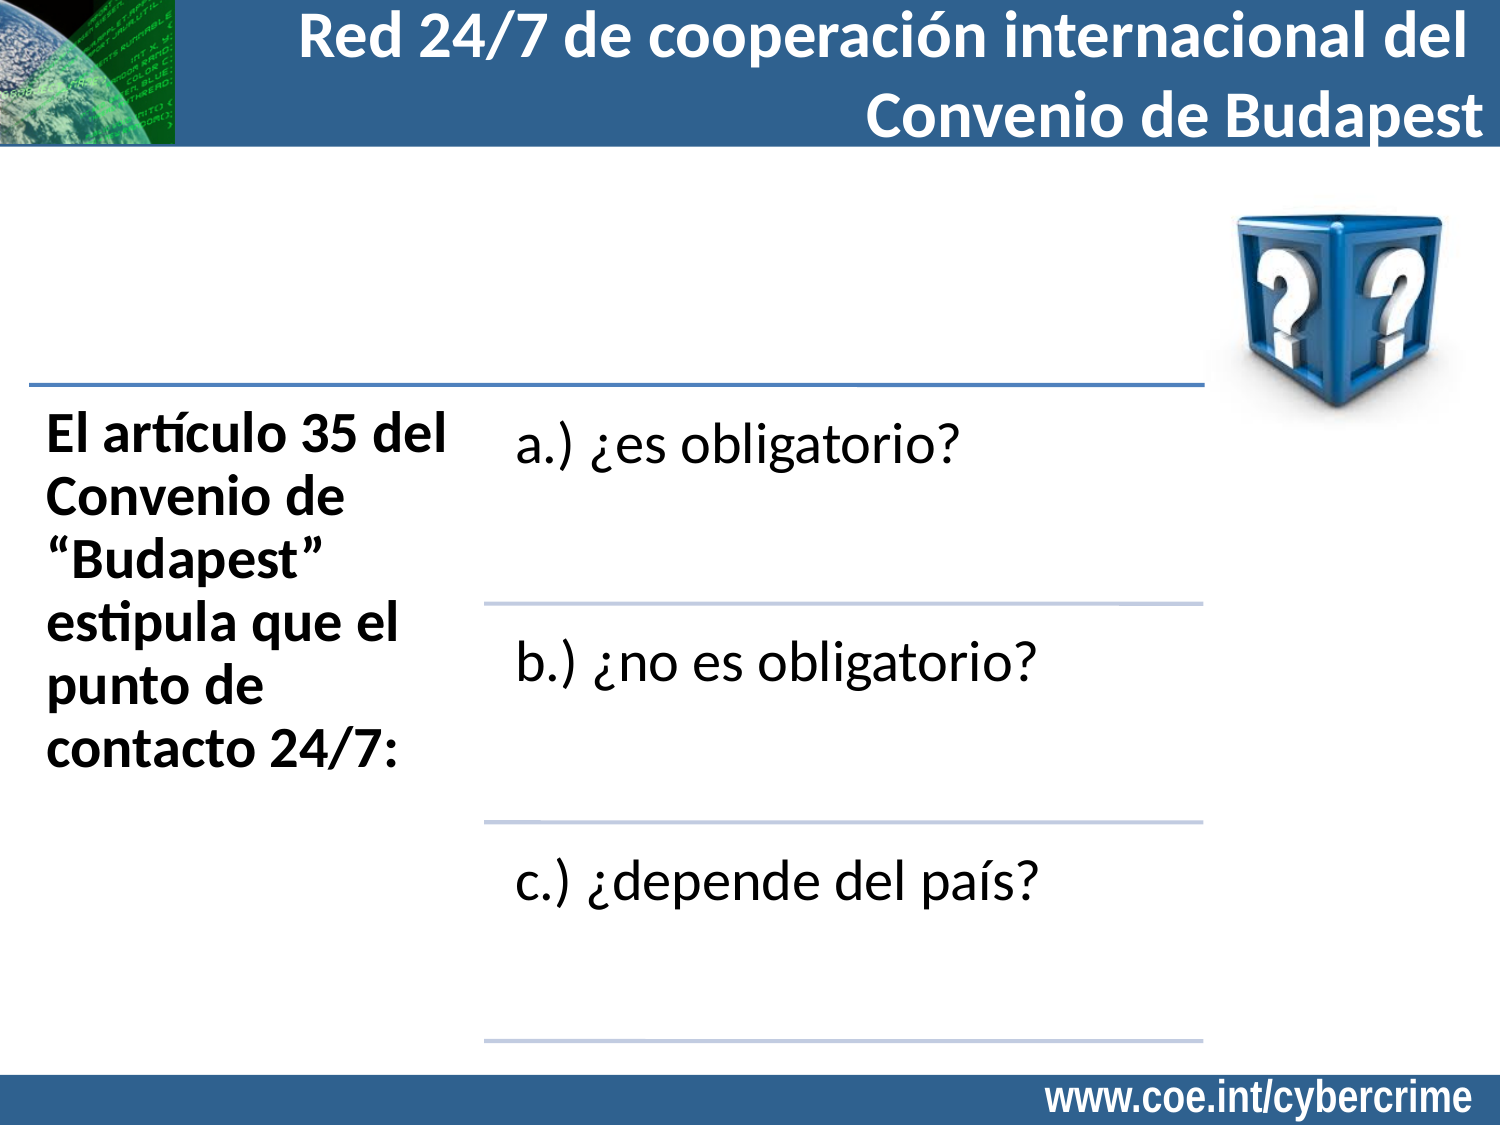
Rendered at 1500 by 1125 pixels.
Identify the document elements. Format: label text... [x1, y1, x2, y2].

picture [0, 0, 175, 144]
text_box [0, 1073, 1030, 1125]
text_box www.coe.int/cybercrime [1030, 1059, 1500, 1125]
picture [1189, 154, 1481, 445]
text_box Red 24/7 de cooperación internacional del Convenio de Budapest [177, 0, 1500, 149]
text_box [28, 384, 1205, 1052]
